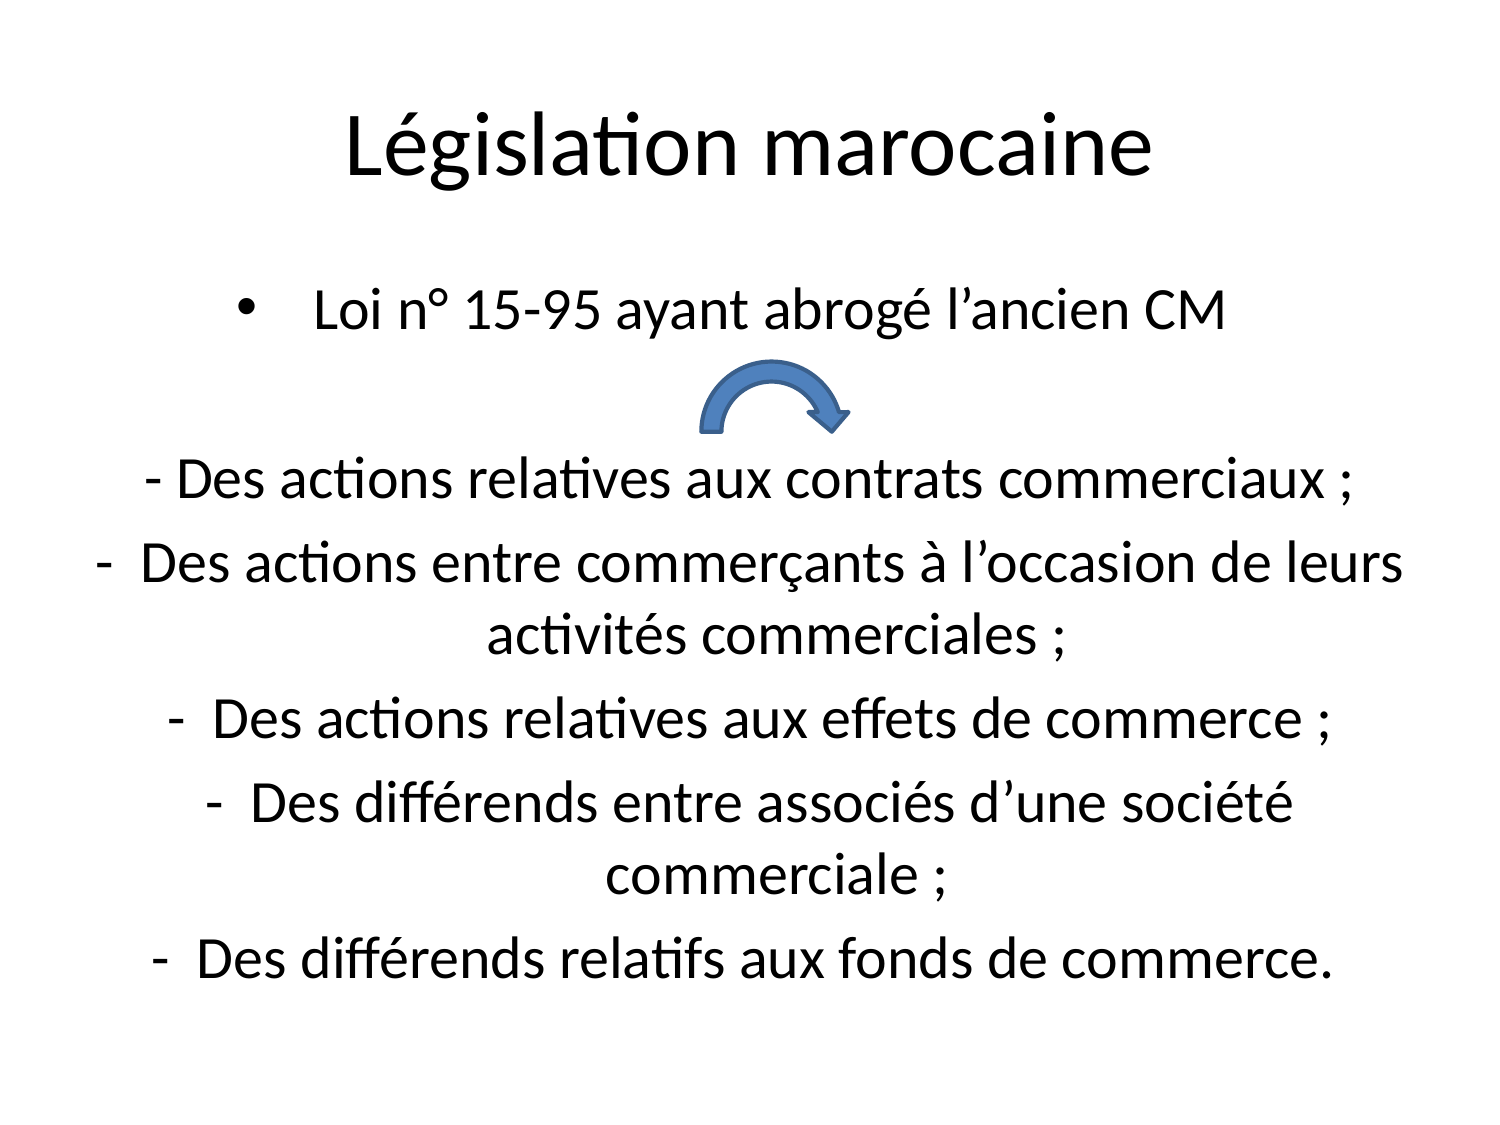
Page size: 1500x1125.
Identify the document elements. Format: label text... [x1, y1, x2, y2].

list Loi n° 15-95 ayant abrogé l’ancien CM - Des actions relatives aux contrats commerciaux ; - Des actions entre commerçants à l’occasion de leurs activités commerciales ; - Des actions relatives aux effets de commerce ; - Des différends entre associés d’une société commerciale ; - Des différends relatifs aux fonds de commerce. [75, 262, 1425, 1005]
title Législation marocaine [75, 45, 1425, 233]
text_box [699, 359, 851, 434]
